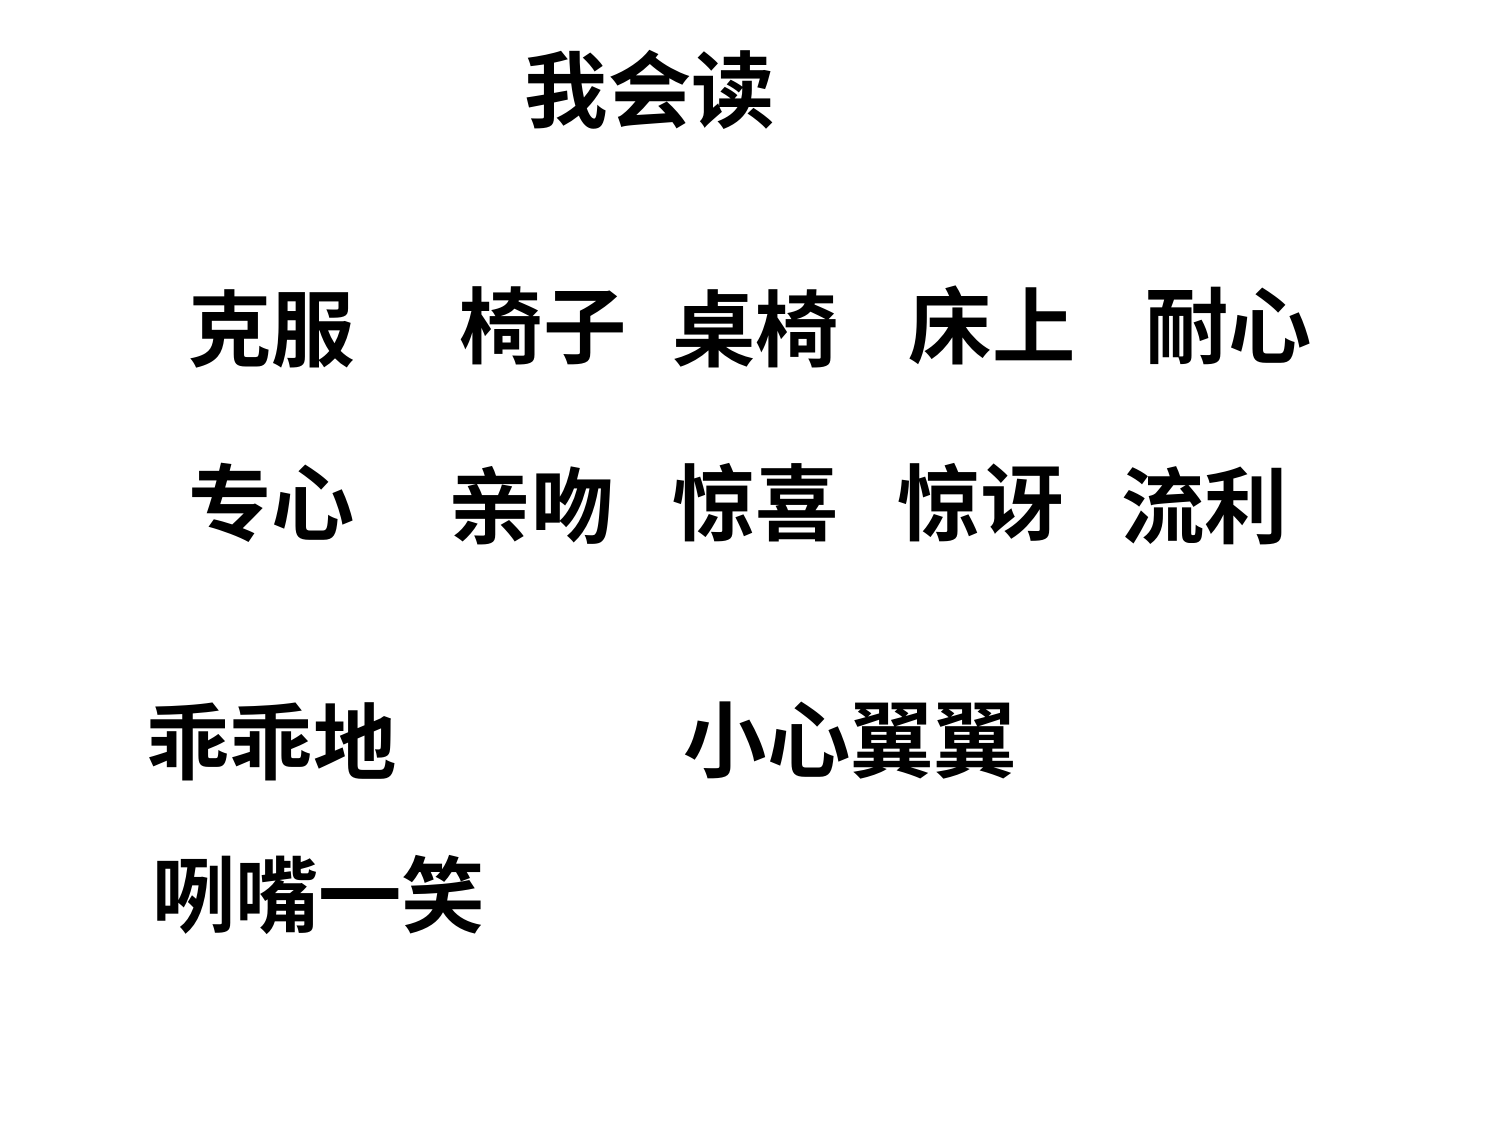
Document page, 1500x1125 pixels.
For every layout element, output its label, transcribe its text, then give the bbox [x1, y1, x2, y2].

text_box 耐心 [1068, 267, 1388, 382]
text_box 小心翼翼 [643, 680, 1057, 796]
text_box 专心 [112, 444, 431, 559]
text_box 咧嘴一笑 [100, 836, 538, 951]
text_box 克服 [112, 269, 431, 384]
text_box 我会读 [490, 31, 809, 146]
text_box 床上 [832, 267, 1068, 382]
text_box 惊讶 [820, 444, 1140, 559]
text_box 流利 [1045, 446, 1365, 562]
text_box 乖乖地 [112, 682, 431, 798]
text_box 桌椅 [596, 269, 916, 384]
text_box 亲吻 [372, 446, 691, 562]
text_box 惊喜 [596, 444, 820, 559]
text_box 椅子 [383, 267, 703, 382]
